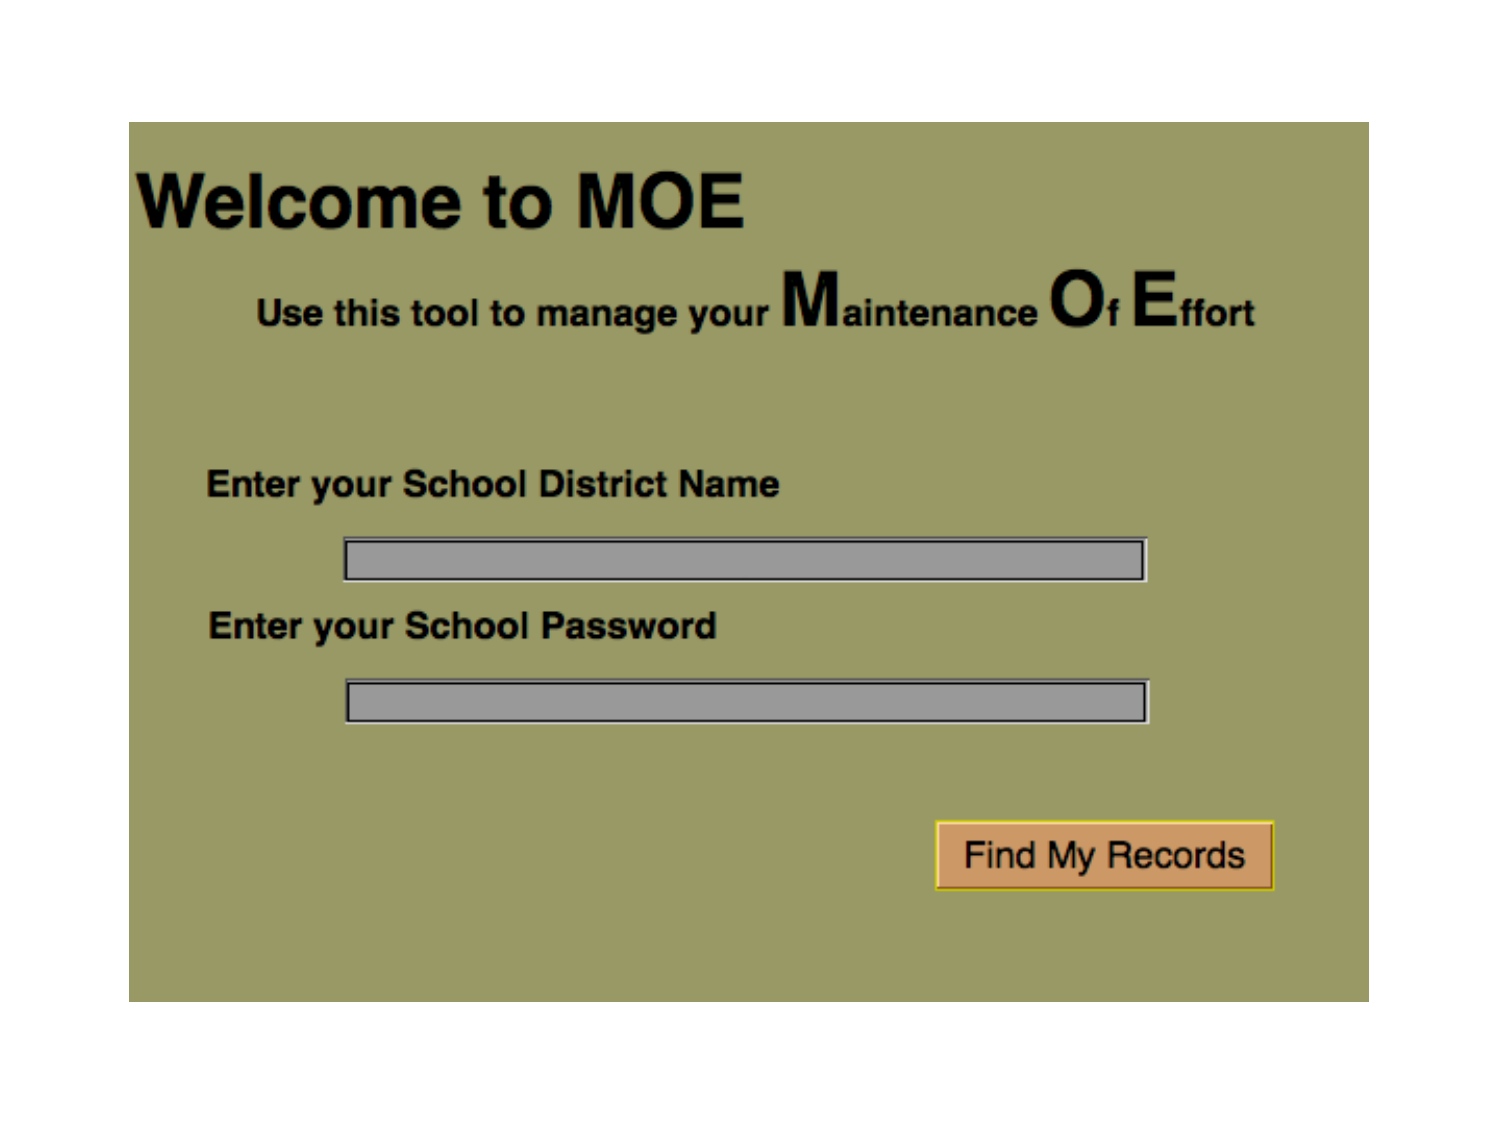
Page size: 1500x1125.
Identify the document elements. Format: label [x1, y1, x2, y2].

picture [128, 122, 1369, 1003]
